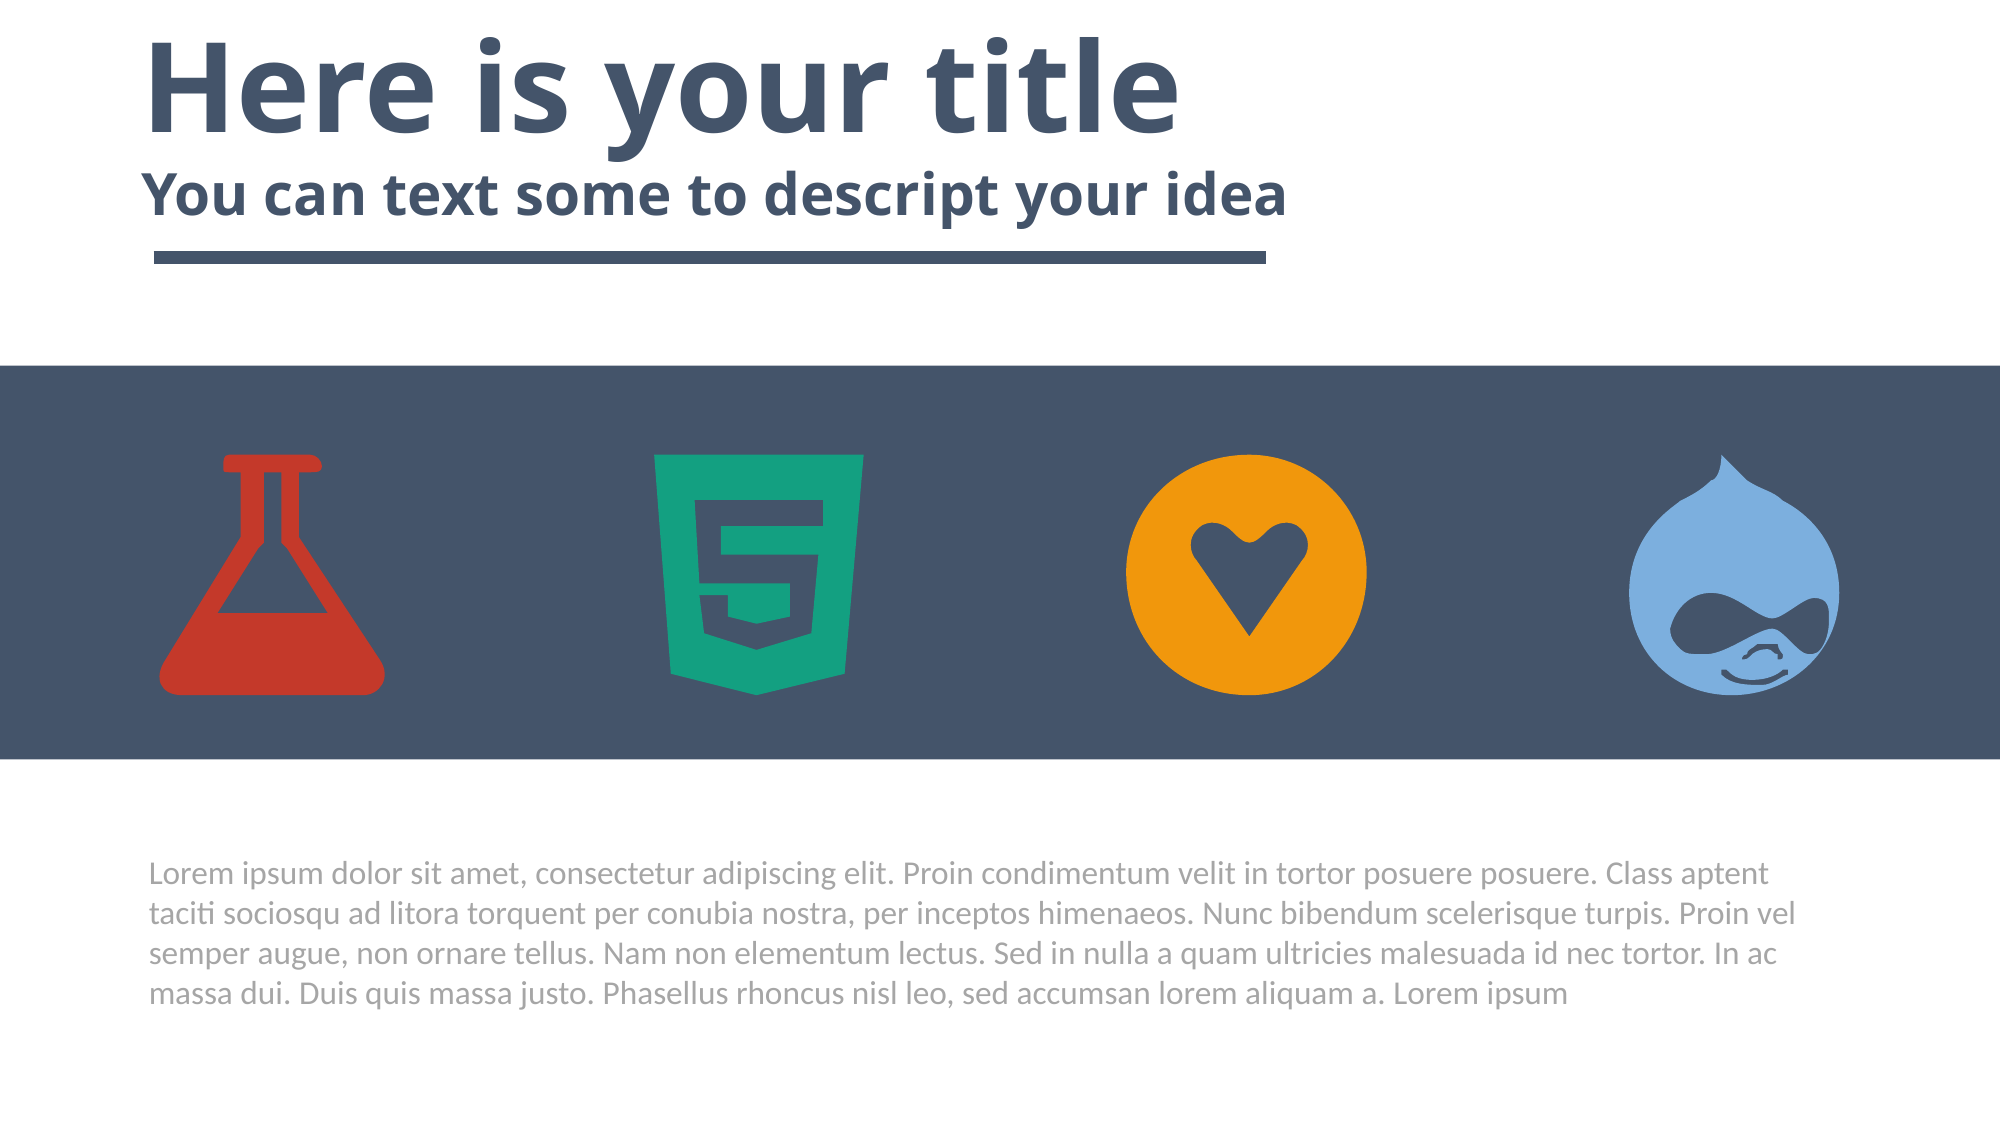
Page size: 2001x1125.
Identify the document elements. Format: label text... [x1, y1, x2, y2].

text_box [1629, 454, 1840, 696]
text_box [159, 454, 385, 696]
text_box [654, 454, 864, 696]
text_box [1126, 454, 1367, 696]
text_box Lorem ipsum dolor sit amet, consectetur adipiscing elit. Proin condimentum velit in tortor posuere posuere. Class aptent taciti sociosqu ad litora torquent per conubia nostra, per inceptos himenaeos. Nunc bibendum scelerisque turpis. Proin vel semper augue, non ornare tellus. Nam non elementum lectus. Sed in nulla a quam ultricies malesuada id nec tortor. In ac massa dui. Duis quis massa justo. Phasellus rhoncus nisl leo, sed accumsan lorem aliquam a. Lorem ipsum [134, 844, 1827, 1019]
text_box Here is your title You can text some to descript your idea [126, 0, 1304, 235]
text_box [0, 365, 2000, 760]
